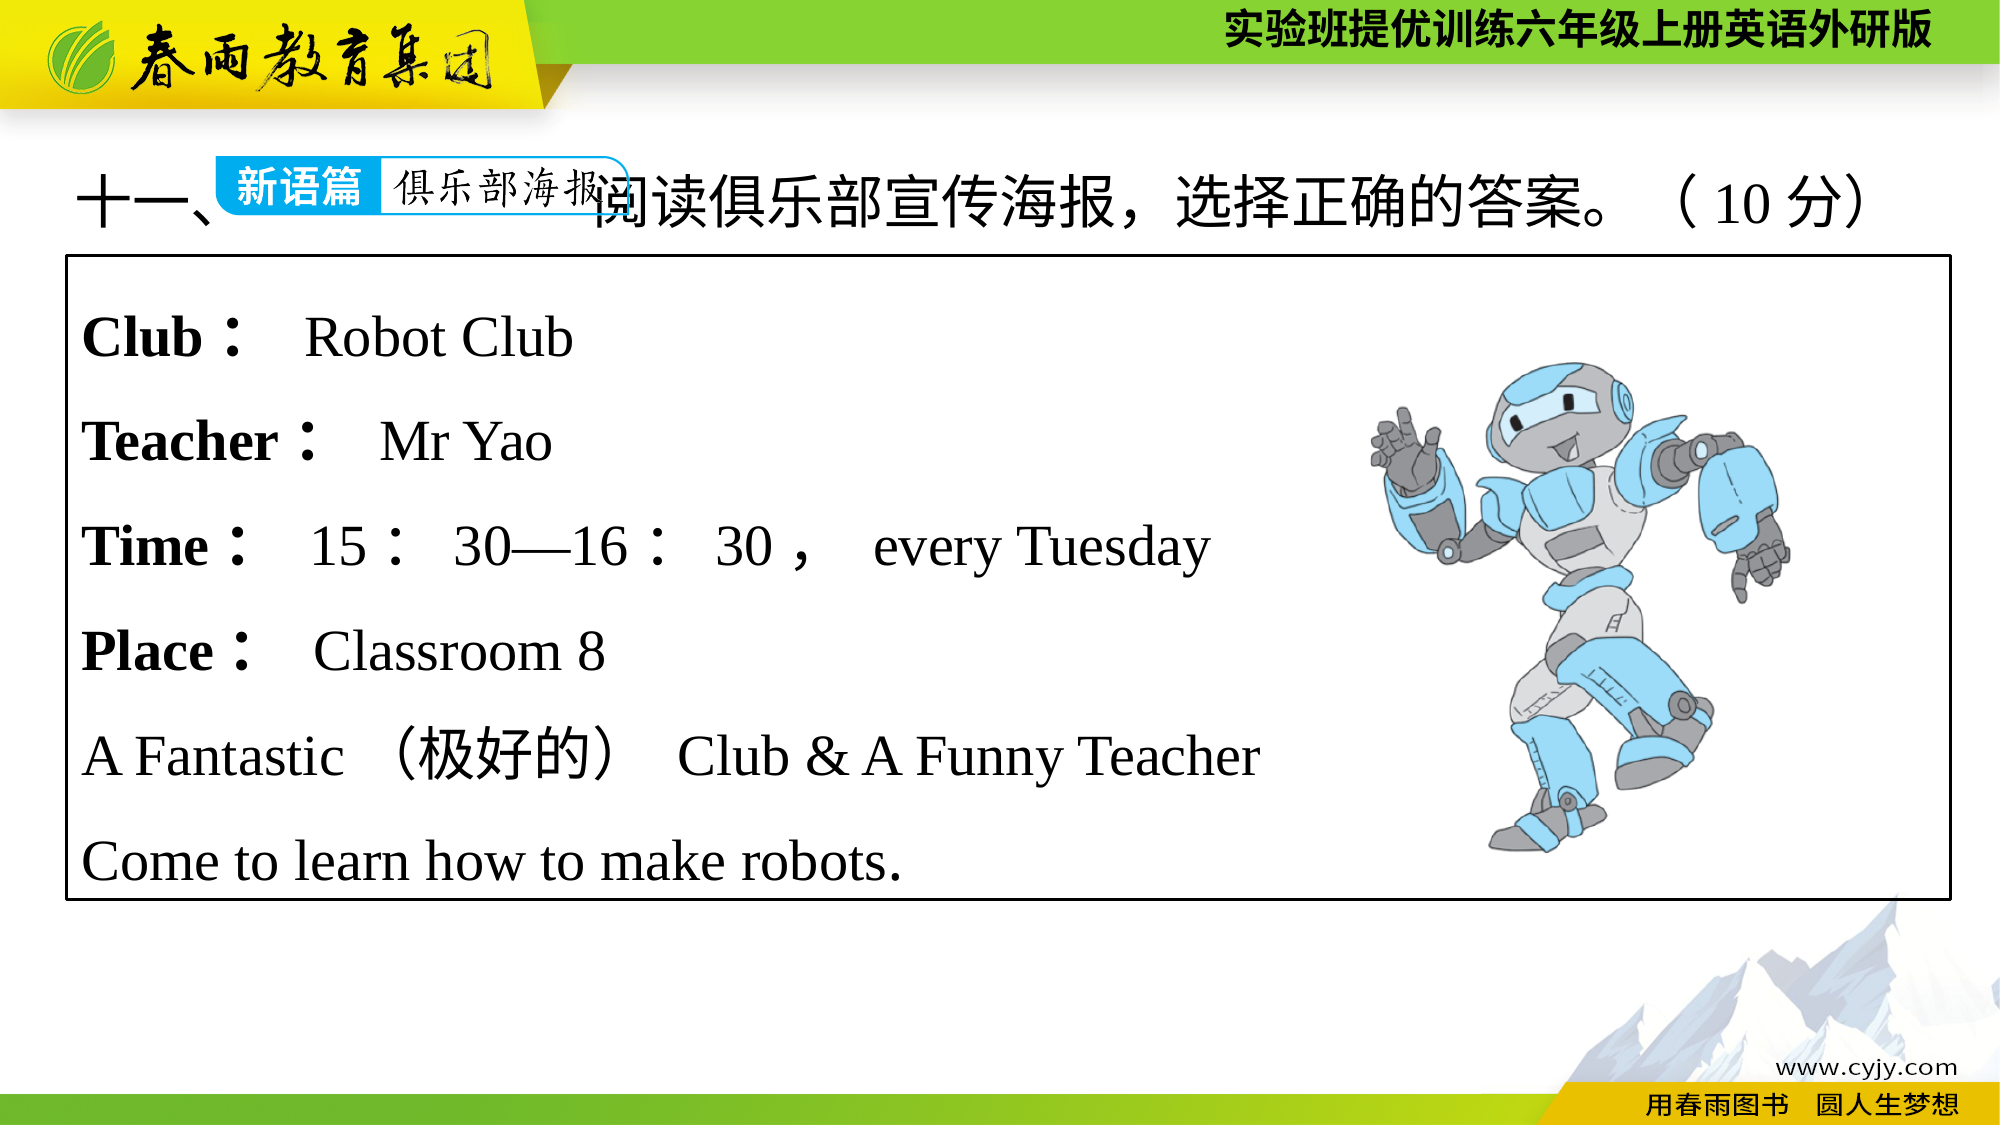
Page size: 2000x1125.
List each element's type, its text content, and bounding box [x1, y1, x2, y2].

text_box Club： Robot Club Teacher： Mr Yao Time： 15：30—16：30， every Tuesday Place： Classroom 8 A Fantastic（极好的） Club & A Funny Teacher Come to learn how to make robots. [66, 255, 1951, 900]
list 十一、 阅读俱乐部宣传海报，选择正确的答案。（10分） [59, 122, 1944, 244]
picture [0, 0, 2000, 1125]
